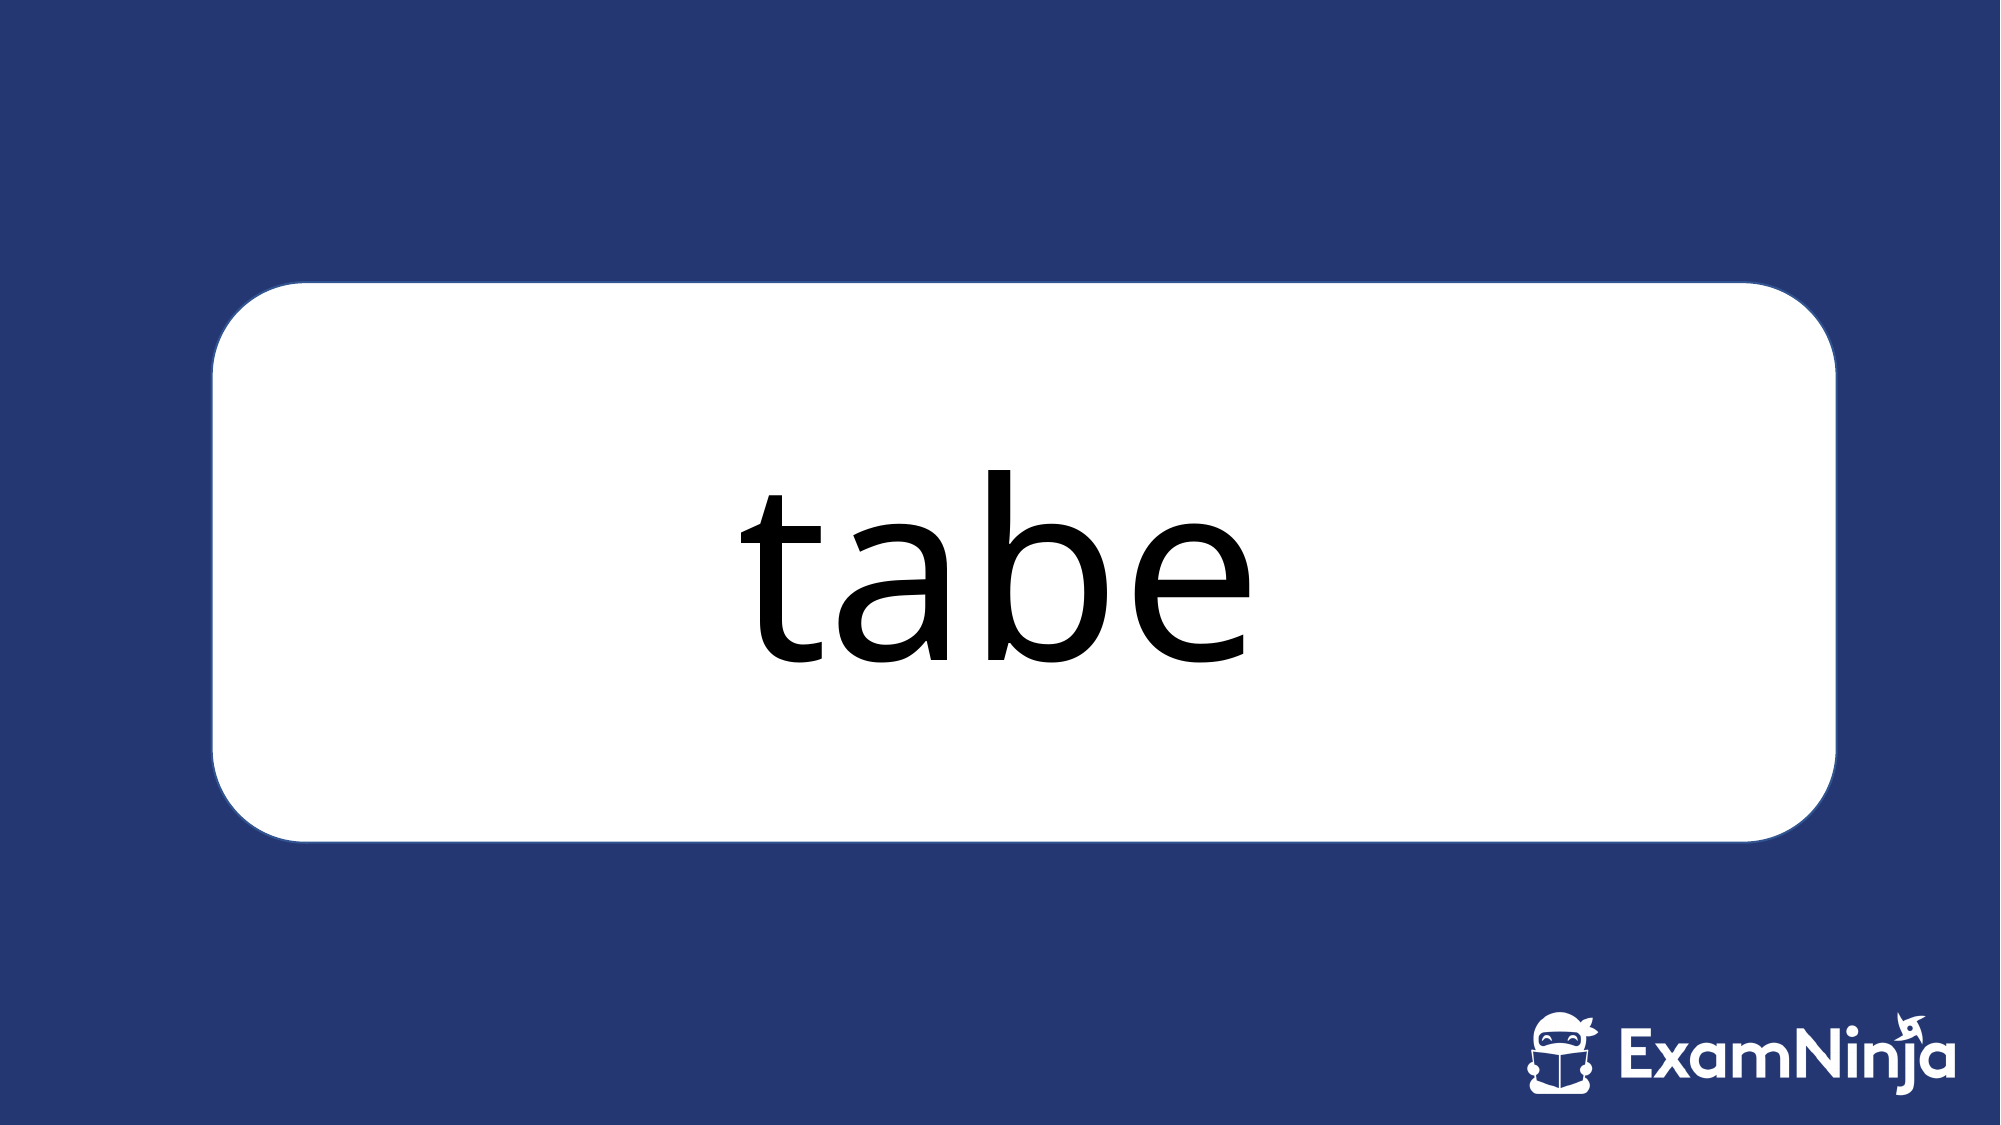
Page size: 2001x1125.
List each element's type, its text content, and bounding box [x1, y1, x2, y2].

text_box [210, 719, 1838, 844]
text_box [210, 281, 1838, 403]
text_box tabe [143, 403, 1857, 719]
picture [1501, 1003, 1979, 1102]
